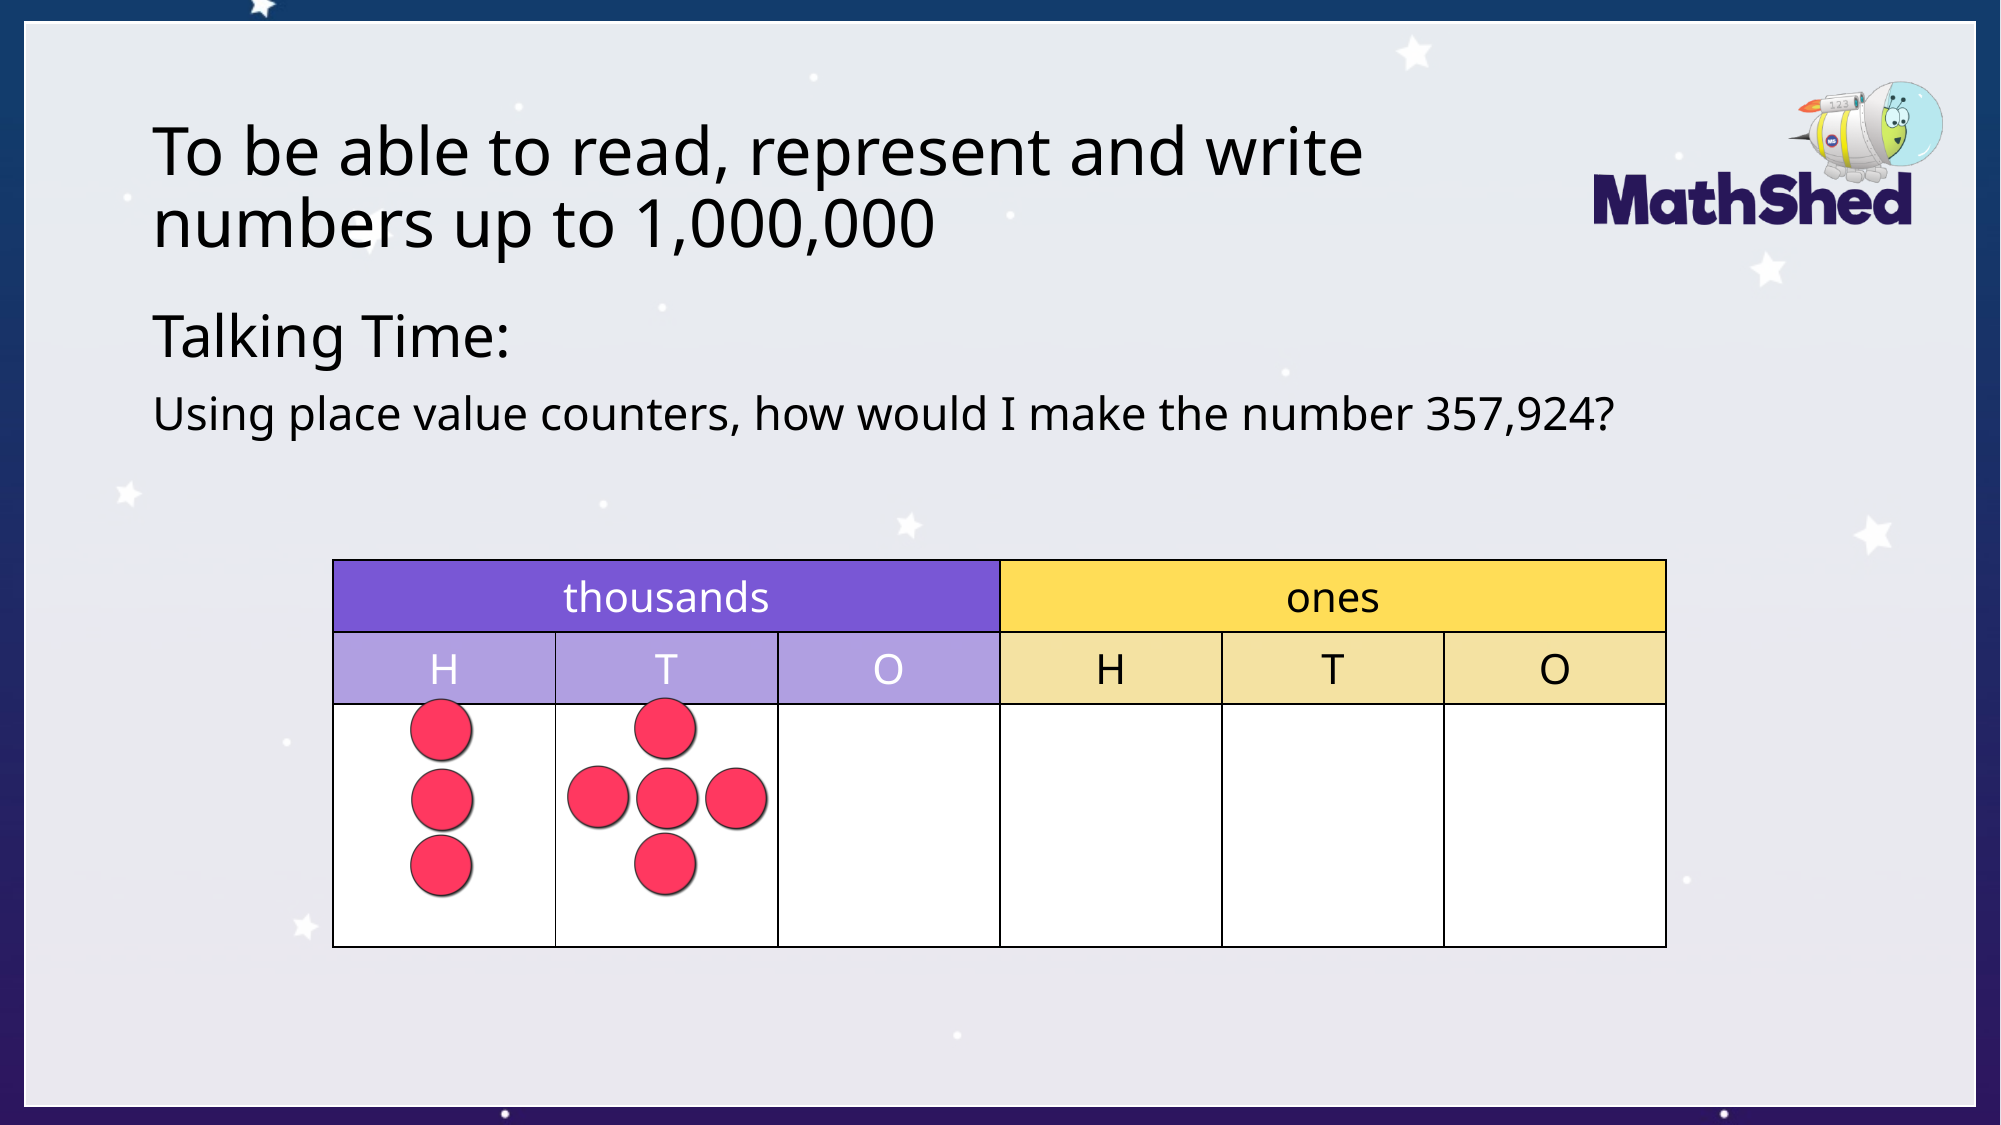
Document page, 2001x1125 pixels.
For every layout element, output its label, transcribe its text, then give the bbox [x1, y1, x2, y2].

table_cell H [334, 633, 555, 703]
table_cell [556, 705, 777, 946]
list Talking Time: Using place value counters, how would I make the number 357,924? [137, 299, 1863, 1014]
table_cell [1001, 705, 1221, 946]
picture [0, 0, 2001, 1125]
table_cell T [1223, 633, 1443, 703]
table_cell O [1445, 633, 1665, 703]
table_cell [1223, 705, 1443, 946]
title To be able to read, represent and write numbers up to 1,000,000 [137, 81, 1578, 299]
table_header thousands [334, 561, 999, 631]
table_cell H [1001, 633, 1221, 703]
table_cell T [556, 633, 777, 703]
table_header ones [1001, 561, 1665, 631]
table_cell [334, 705, 555, 946]
table_cell [1445, 705, 1665, 946]
table_cell O [779, 633, 999, 703]
table_cell [779, 705, 999, 946]
